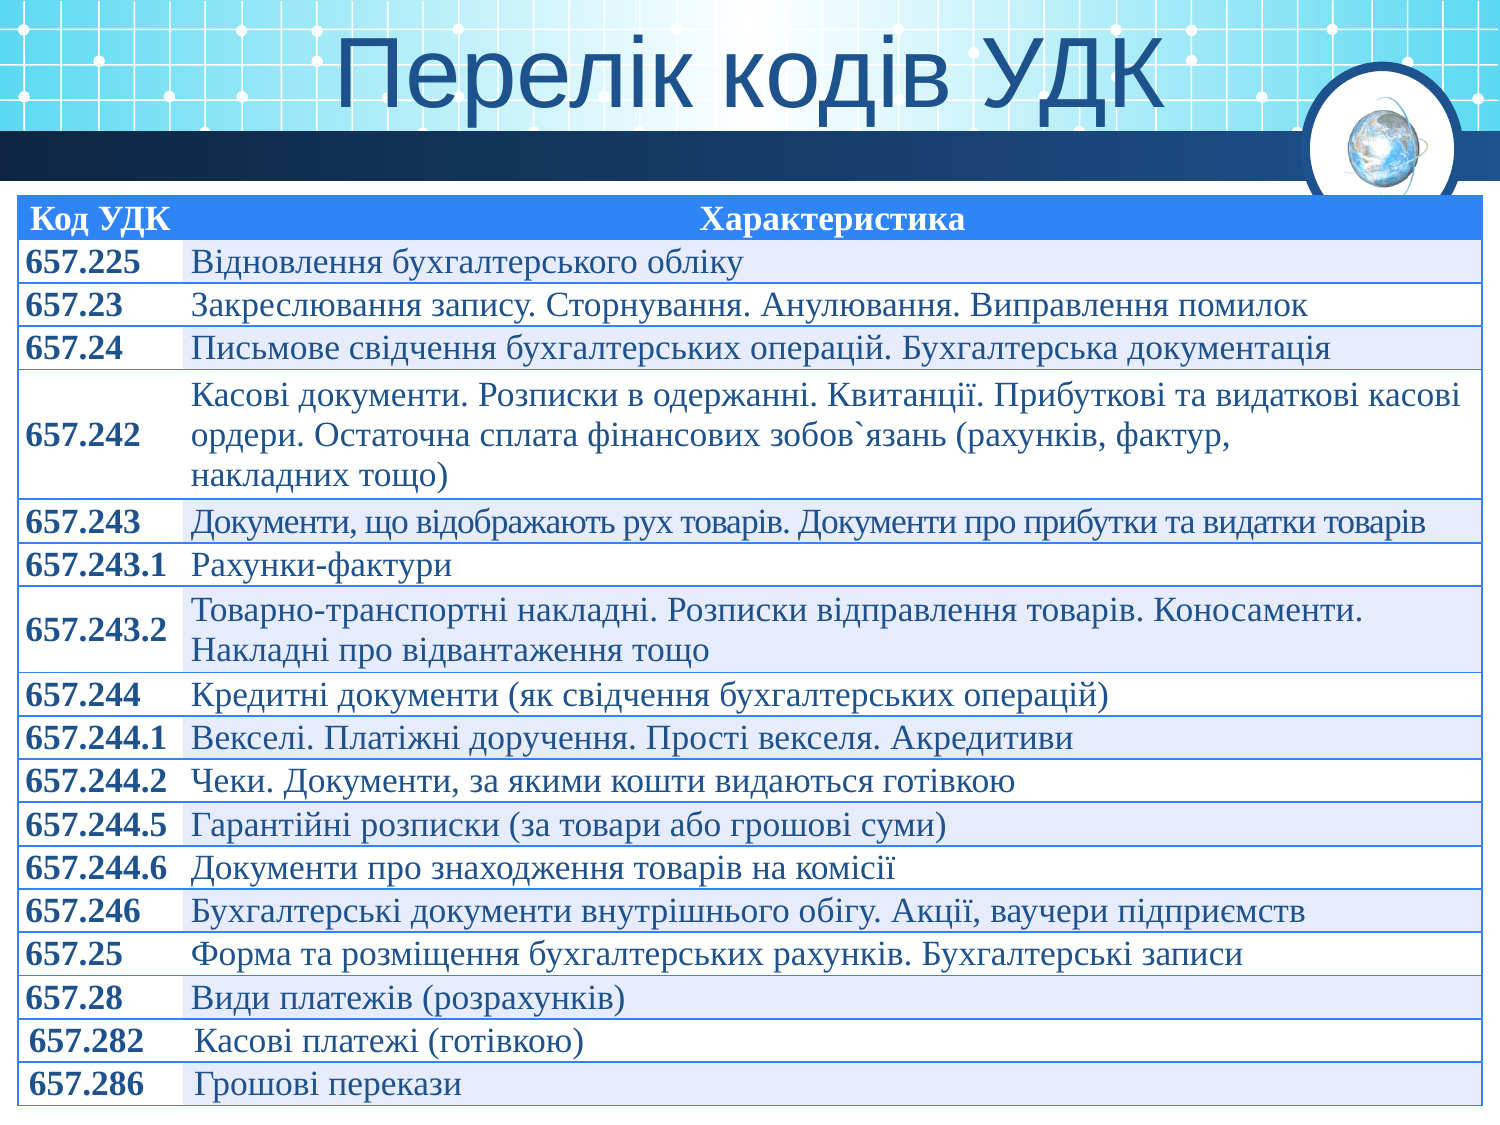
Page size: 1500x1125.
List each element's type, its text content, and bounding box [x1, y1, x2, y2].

table_cell 657.243.2 [19, 587, 183, 672]
table_cell Товарно-транспортні накладні. Розписки відправлення товарів. Коносаменти. Накладні про відвантаження тощо [183, 587, 1481, 672]
table_cell Касові документи. Розписки в одержанні. Квитанції. Прибуткові та видаткові касові ордери. Остаточна сплата фінансових зобов`язань (рахунків, фактур, накладних тощо) [183, 370, 1481, 498]
table_cell 657.244.2 [19, 760, 183, 801]
table_cell Бухгалтерські документи внутрішнього обігу. Акції, ваучери підприємств [183, 890, 1481, 931]
picture [1310, 135, 1454, 195]
table_cell Документи, що відображають рух товарів. Документи про прибутки та видатки товарів [183, 500, 1481, 542]
table_cell 657.28 [19, 976, 183, 1018]
table_cell 657.246 [19, 890, 183, 931]
table_cell 657.244 [19, 673, 183, 715]
table_cell 657.242 [19, 370, 183, 498]
table_cell Векселі. Платіжні доручення. Прості векселя. Акредитиви [183, 717, 1481, 758]
table_cell 657.243 [19, 500, 183, 542]
table_cell 657.244.1 [19, 717, 183, 758]
table_cell 657.24 [19, 327, 183, 369]
table_cell Письмове свідчення бухгалтерських операцій. Бухгалтерська документація [183, 327, 1481, 369]
table_header Код УДК [19, 197, 183, 239]
table_cell 657.225 [19, 240, 183, 282]
table_cell Відновлення бухгалтерського обліку [183, 240, 1481, 282]
table_cell Гарантійні розписки (за товари або грошові суми) [183, 803, 1481, 845]
table_header Характеристика [183, 197, 1481, 239]
table_cell Документи про знаходження товарів на комісії [183, 847, 1481, 888]
table_cell Форма та розміщення бухгалтерських рахунків. Бухгалтерські записи [183, 933, 1481, 975]
table_cell 657.286 [19, 1063, 183, 1105]
table_cell Види платежів (розрахунків) [183, 976, 1481, 1018]
table_cell Рахунки-фактури [183, 544, 1481, 585]
table_cell Кредитні документи (як свідчення бухгалтерських операцій) [183, 673, 1481, 715]
table_cell Грошові перекази [183, 1063, 1481, 1105]
table_cell Закреслювання запису. Сторнування. Анулювання. Виправлення помилок [183, 284, 1481, 325]
table_cell 657.25 [19, 933, 183, 975]
table_cell 657.244.6 [19, 847, 183, 888]
table_cell 657.243.1 [19, 544, 183, 585]
table_cell 657.23 [19, 284, 183, 325]
table_cell 657.244.5 [19, 803, 183, 845]
table_cell Чеки. Документи, за якими кошти видаються готівкою [183, 760, 1481, 801]
table_cell 657.282 [19, 1020, 183, 1061]
table_cell Касові платежі (готівкою) [183, 1020, 1481, 1061]
text_box Перелік кодів УДК [0, 0, 1500, 135]
